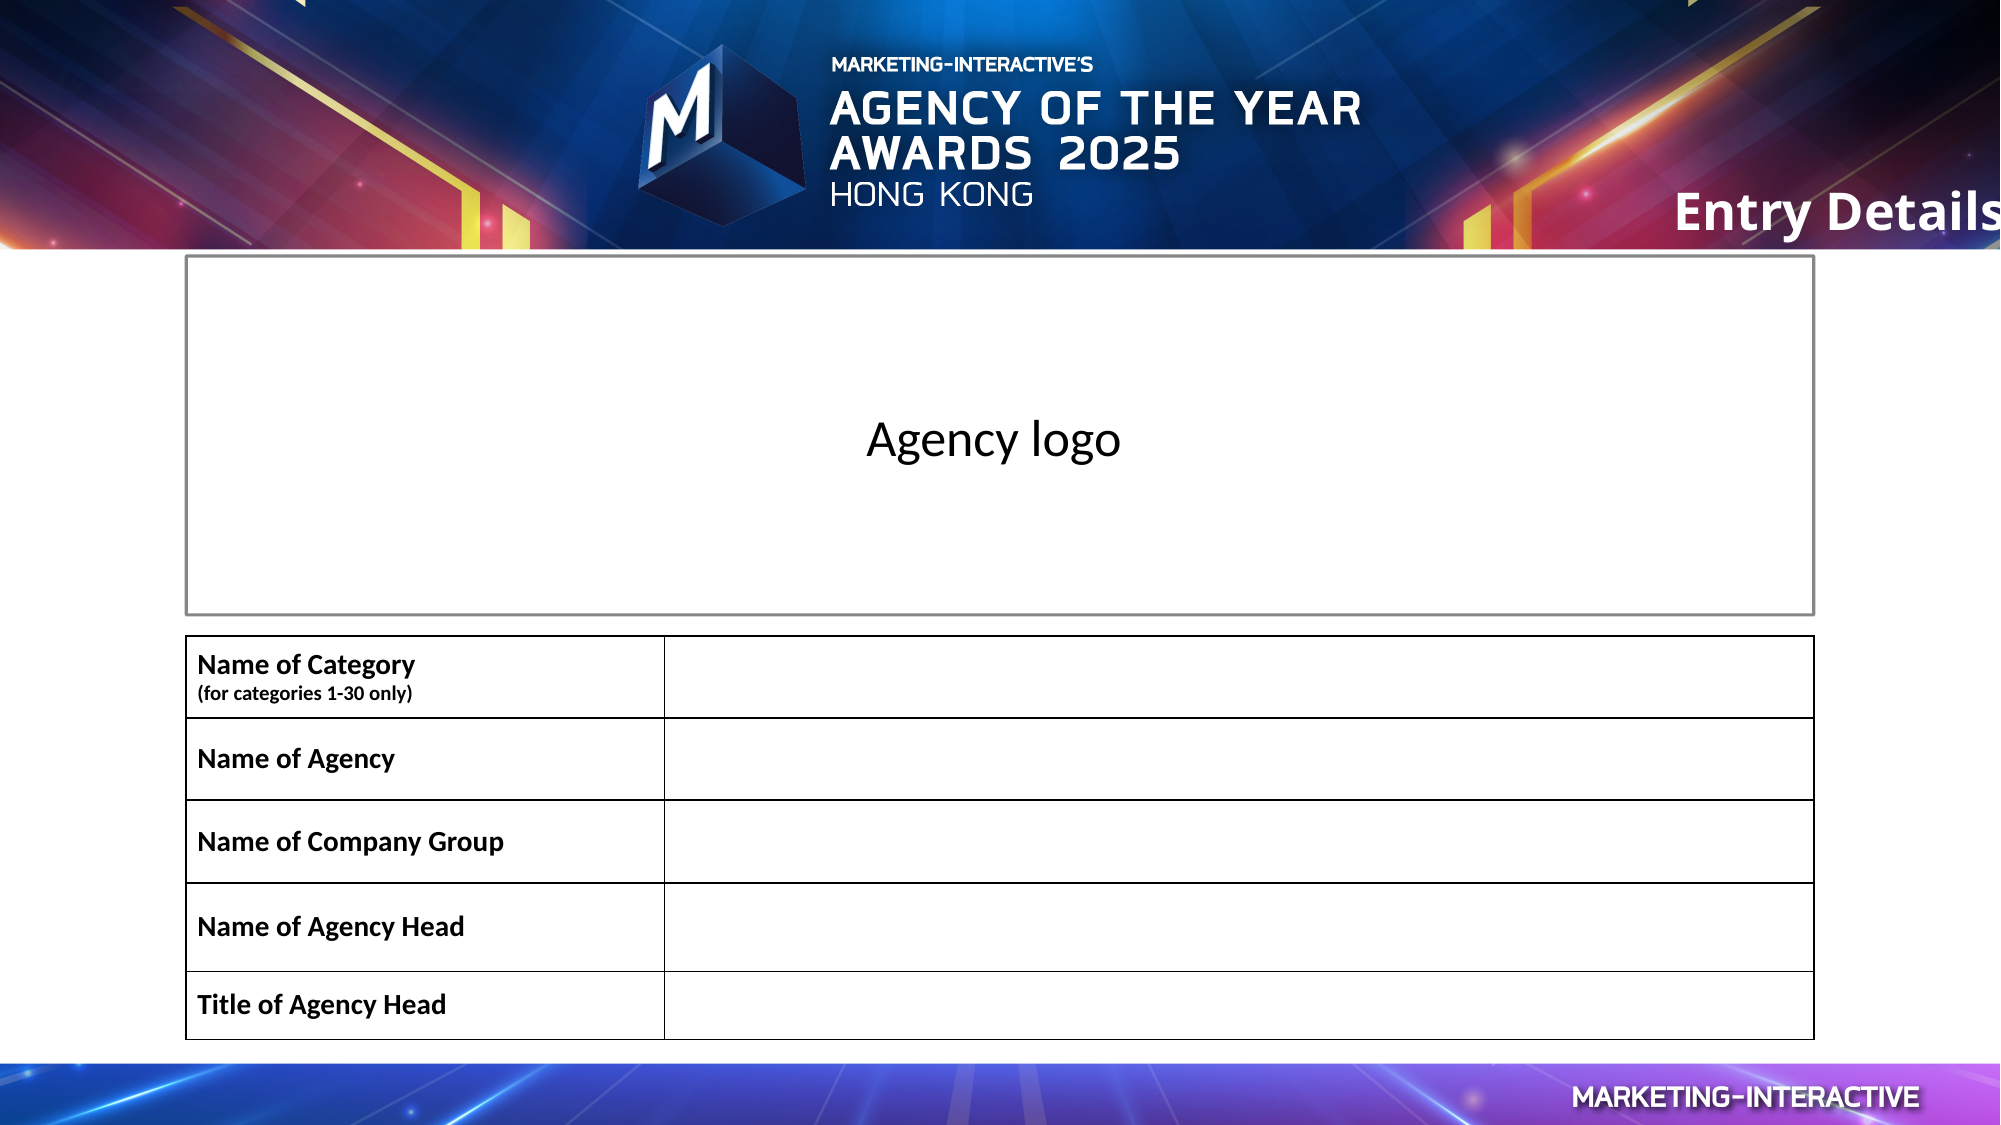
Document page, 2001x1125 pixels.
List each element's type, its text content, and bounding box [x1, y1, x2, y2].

table_cell Title of Agency Head [187, 972, 664, 1039]
table_cell Name of Agency Head [187, 884, 664, 971]
text_box Agency logo [186, 256, 1814, 615]
text_box Entry Details [1658, 169, 2000, 256]
table_cell Name of Company Group [187, 801, 664, 882]
table_header Name of Category (for categories 1-30 only) [187, 637, 664, 717]
picture [0, 0, 2000, 1125]
table_cell [665, 884, 1813, 971]
table_cell [665, 801, 1813, 882]
table_header [665, 637, 1813, 717]
table_cell [665, 719, 1813, 799]
table_cell Name of Agency [187, 719, 664, 799]
table_cell [665, 972, 1813, 1039]
